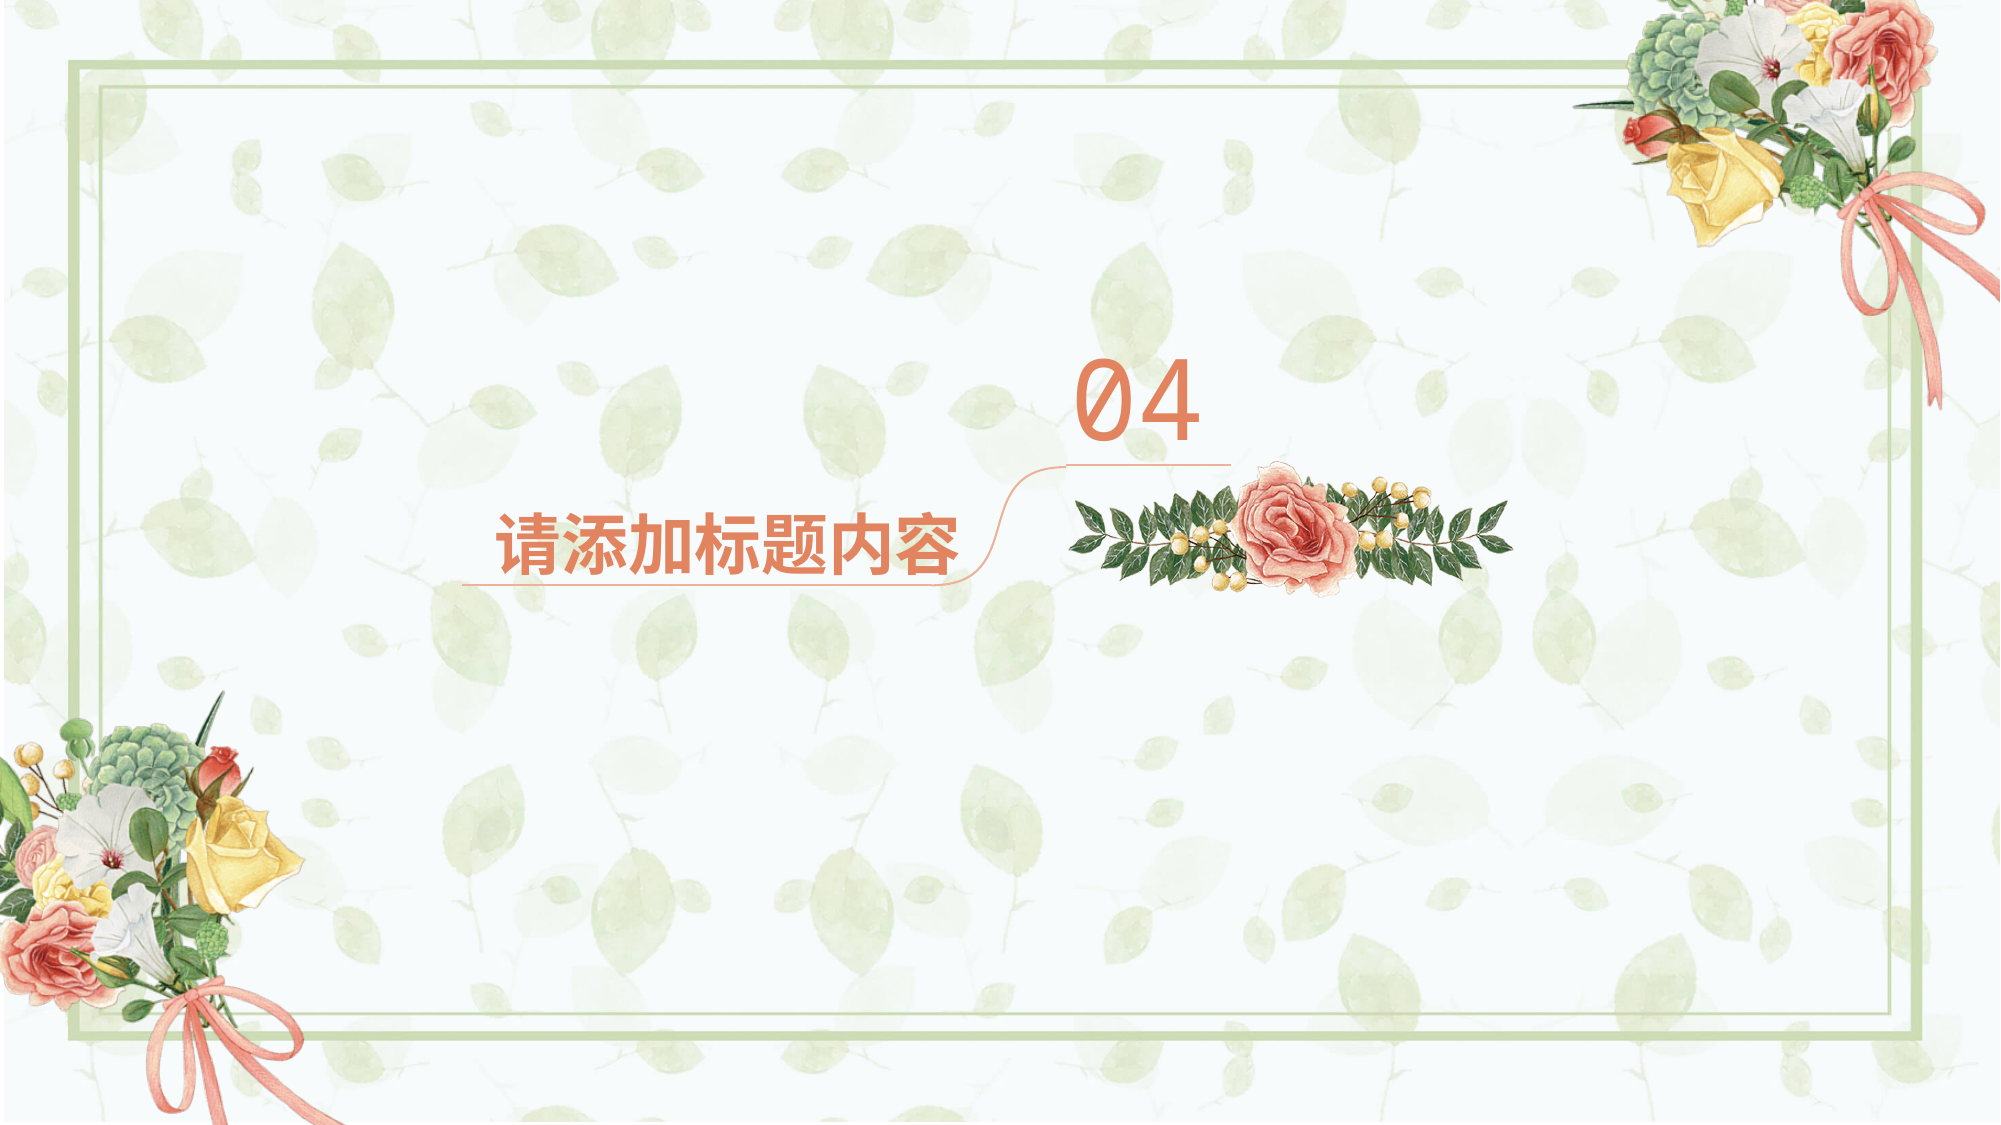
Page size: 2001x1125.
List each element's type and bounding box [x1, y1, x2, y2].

picture [0, 0, 2001, 1125]
text_box [461, 320, 1326, 648]
